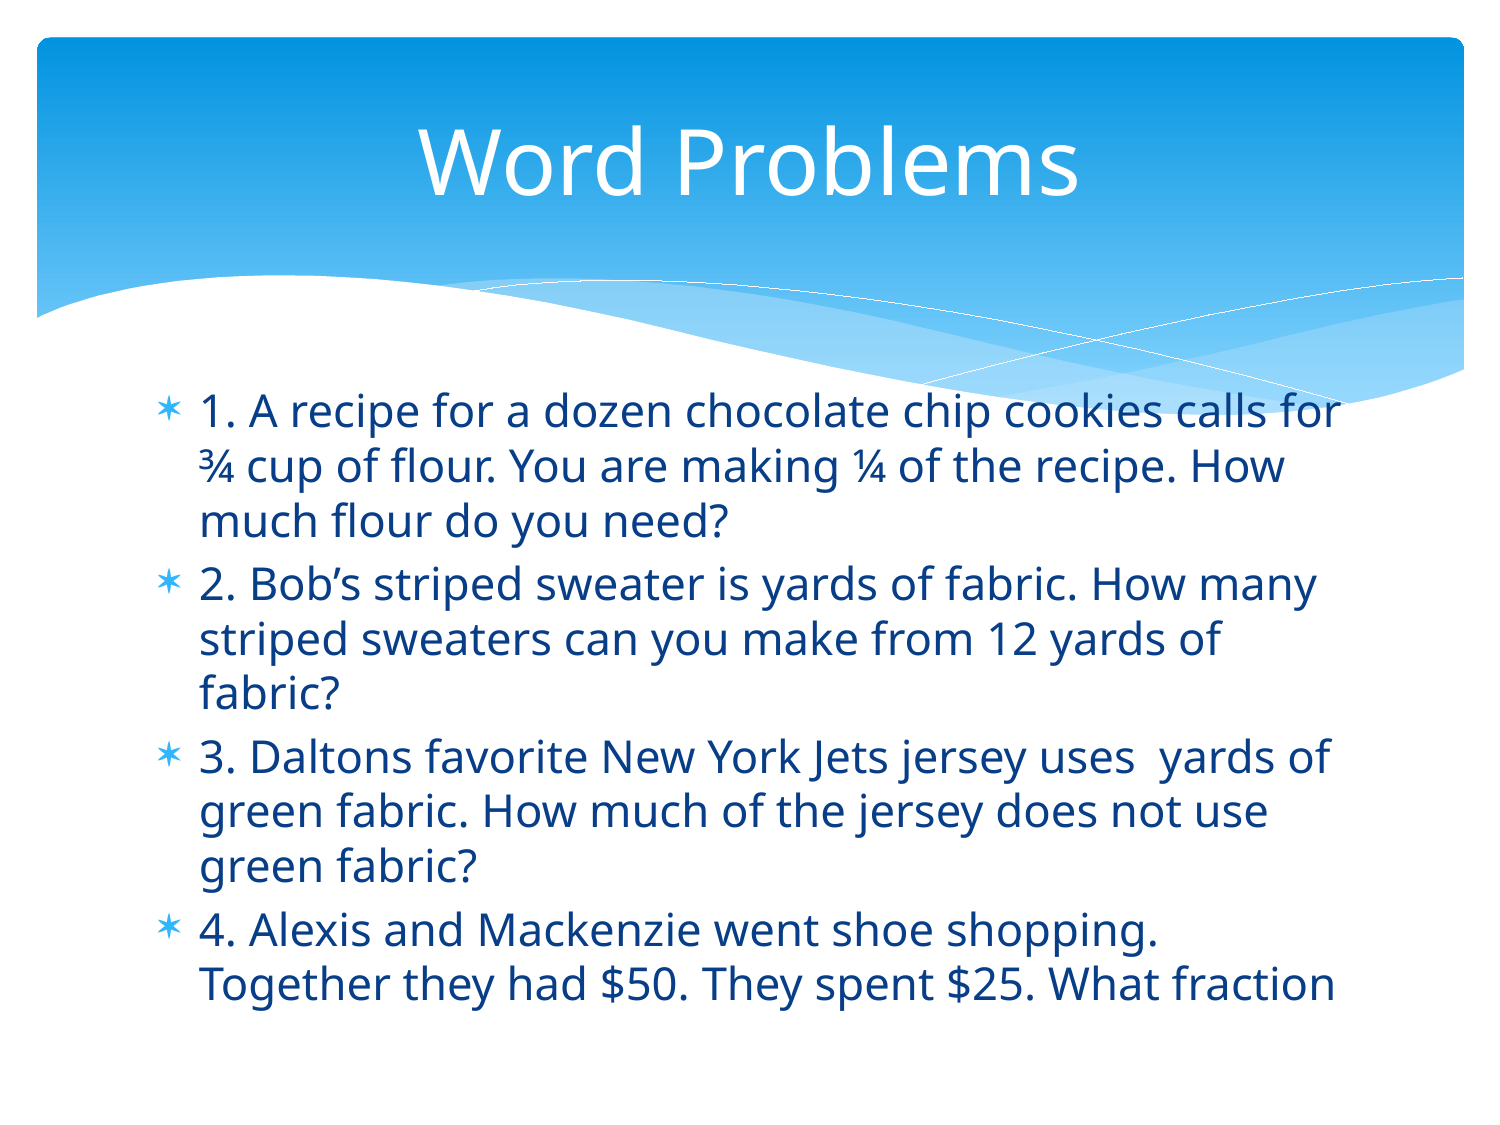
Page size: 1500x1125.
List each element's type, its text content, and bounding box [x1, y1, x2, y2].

title Word Problems [75, 55, 1425, 261]
